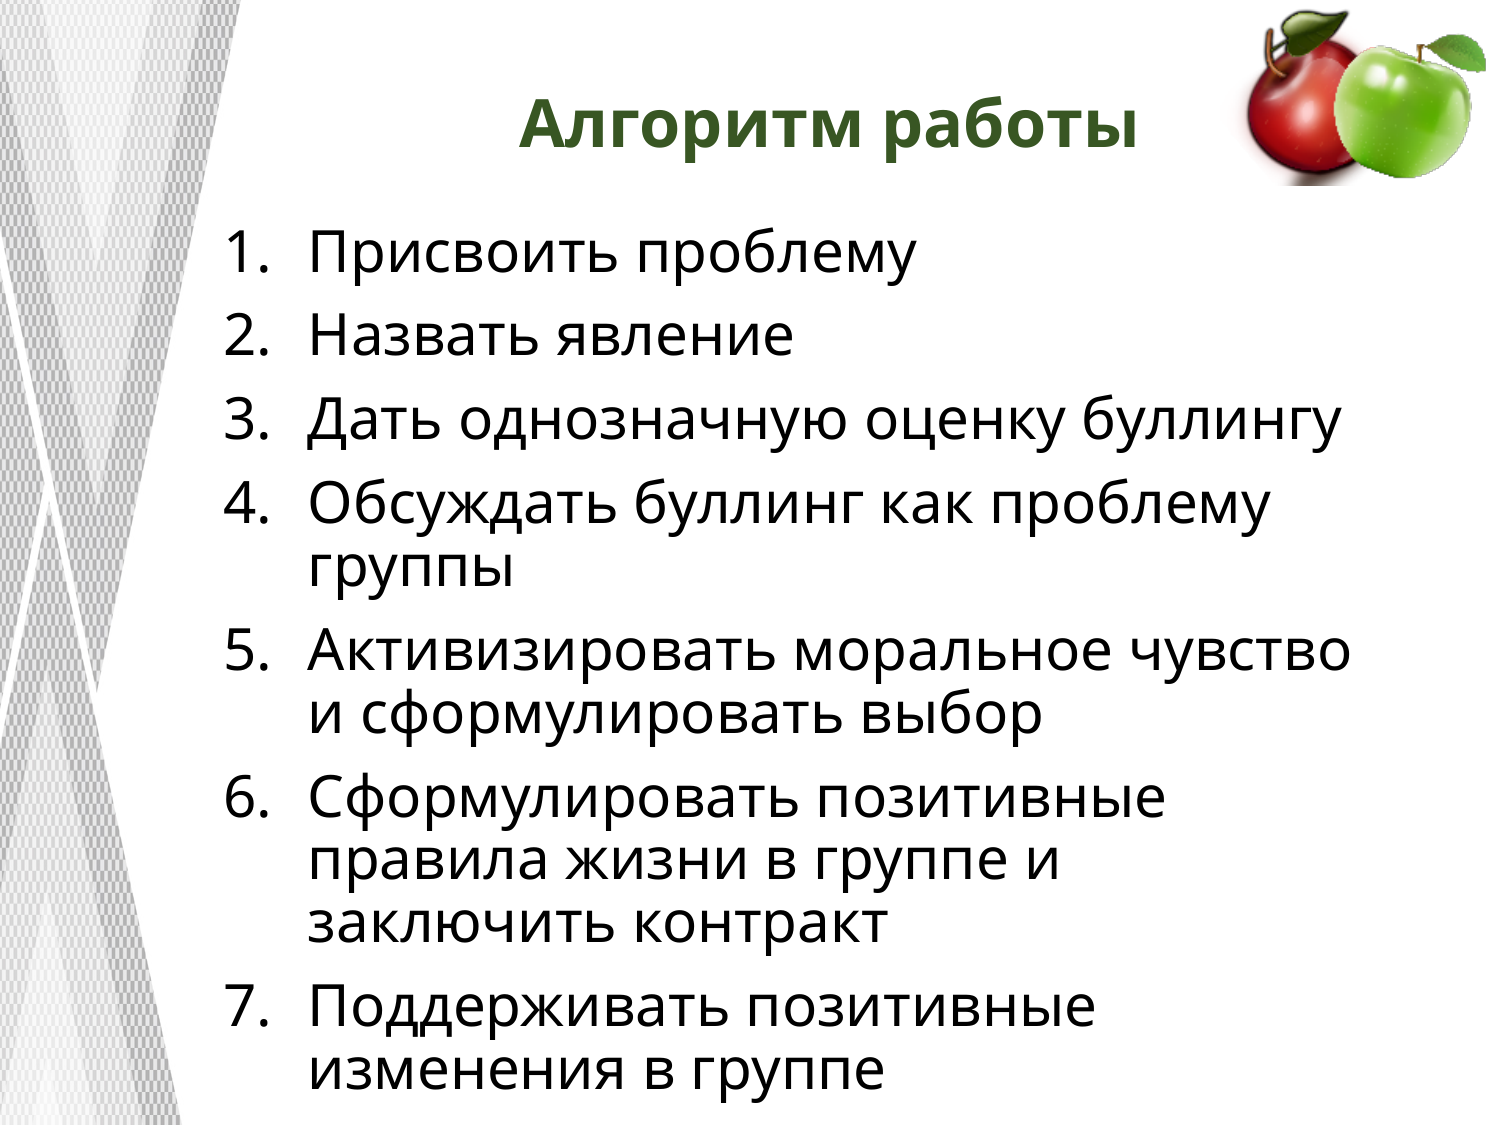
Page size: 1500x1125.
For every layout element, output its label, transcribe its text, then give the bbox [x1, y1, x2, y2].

list Присвоить проблему Назвать явление Дать однозначную оценку буллингу Обсуждать буллинг как проблему группы Активизировать моральное чувство и сформулировать выбор Сформулировать позитивные правила жизни в группе и заключить контракт Поддерживать позитивные изменения в группе [208, 214, 1397, 1014]
title Алгоритм работы [262, 59, 1397, 193]
picture [0, 0, 1500, 1125]
